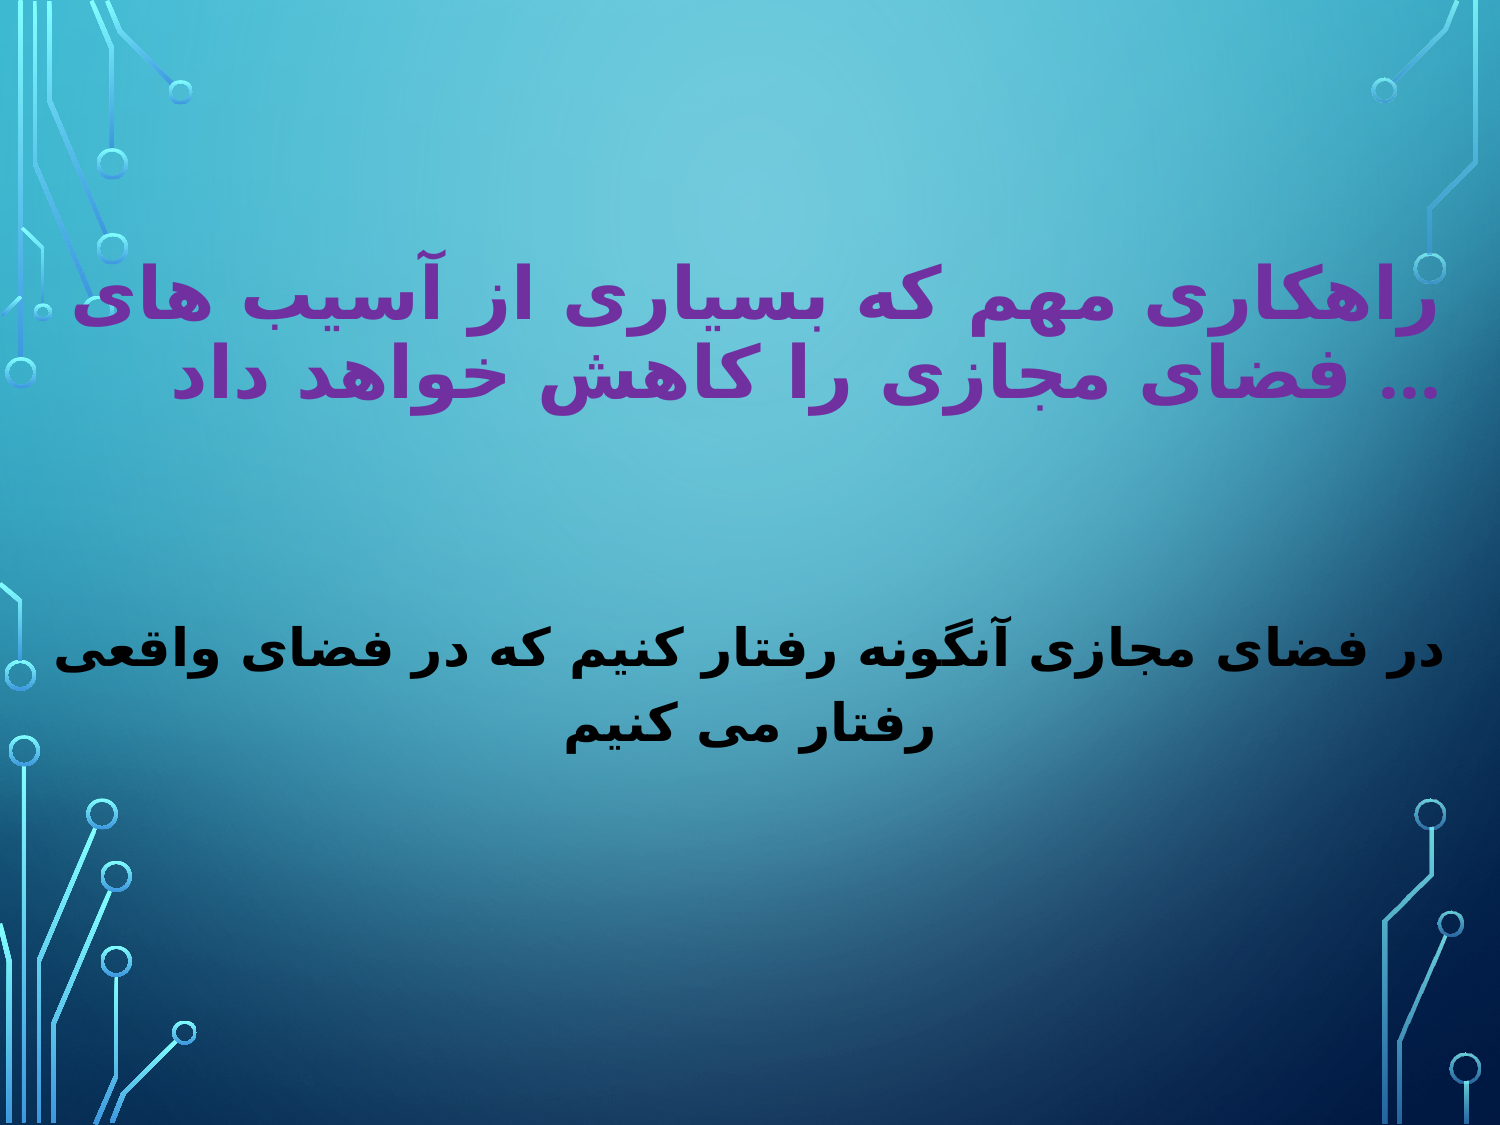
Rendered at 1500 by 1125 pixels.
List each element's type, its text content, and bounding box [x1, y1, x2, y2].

title راهکاری مهم که بسیاری از آسیب های فضای مجازی را کاهش خواهد داد ... [43, 213, 1457, 457]
list در فضای مجازی آنگونه رفتار کنیم که در فضای واقعی رفتار می کنیم [0, 593, 1500, 761]
